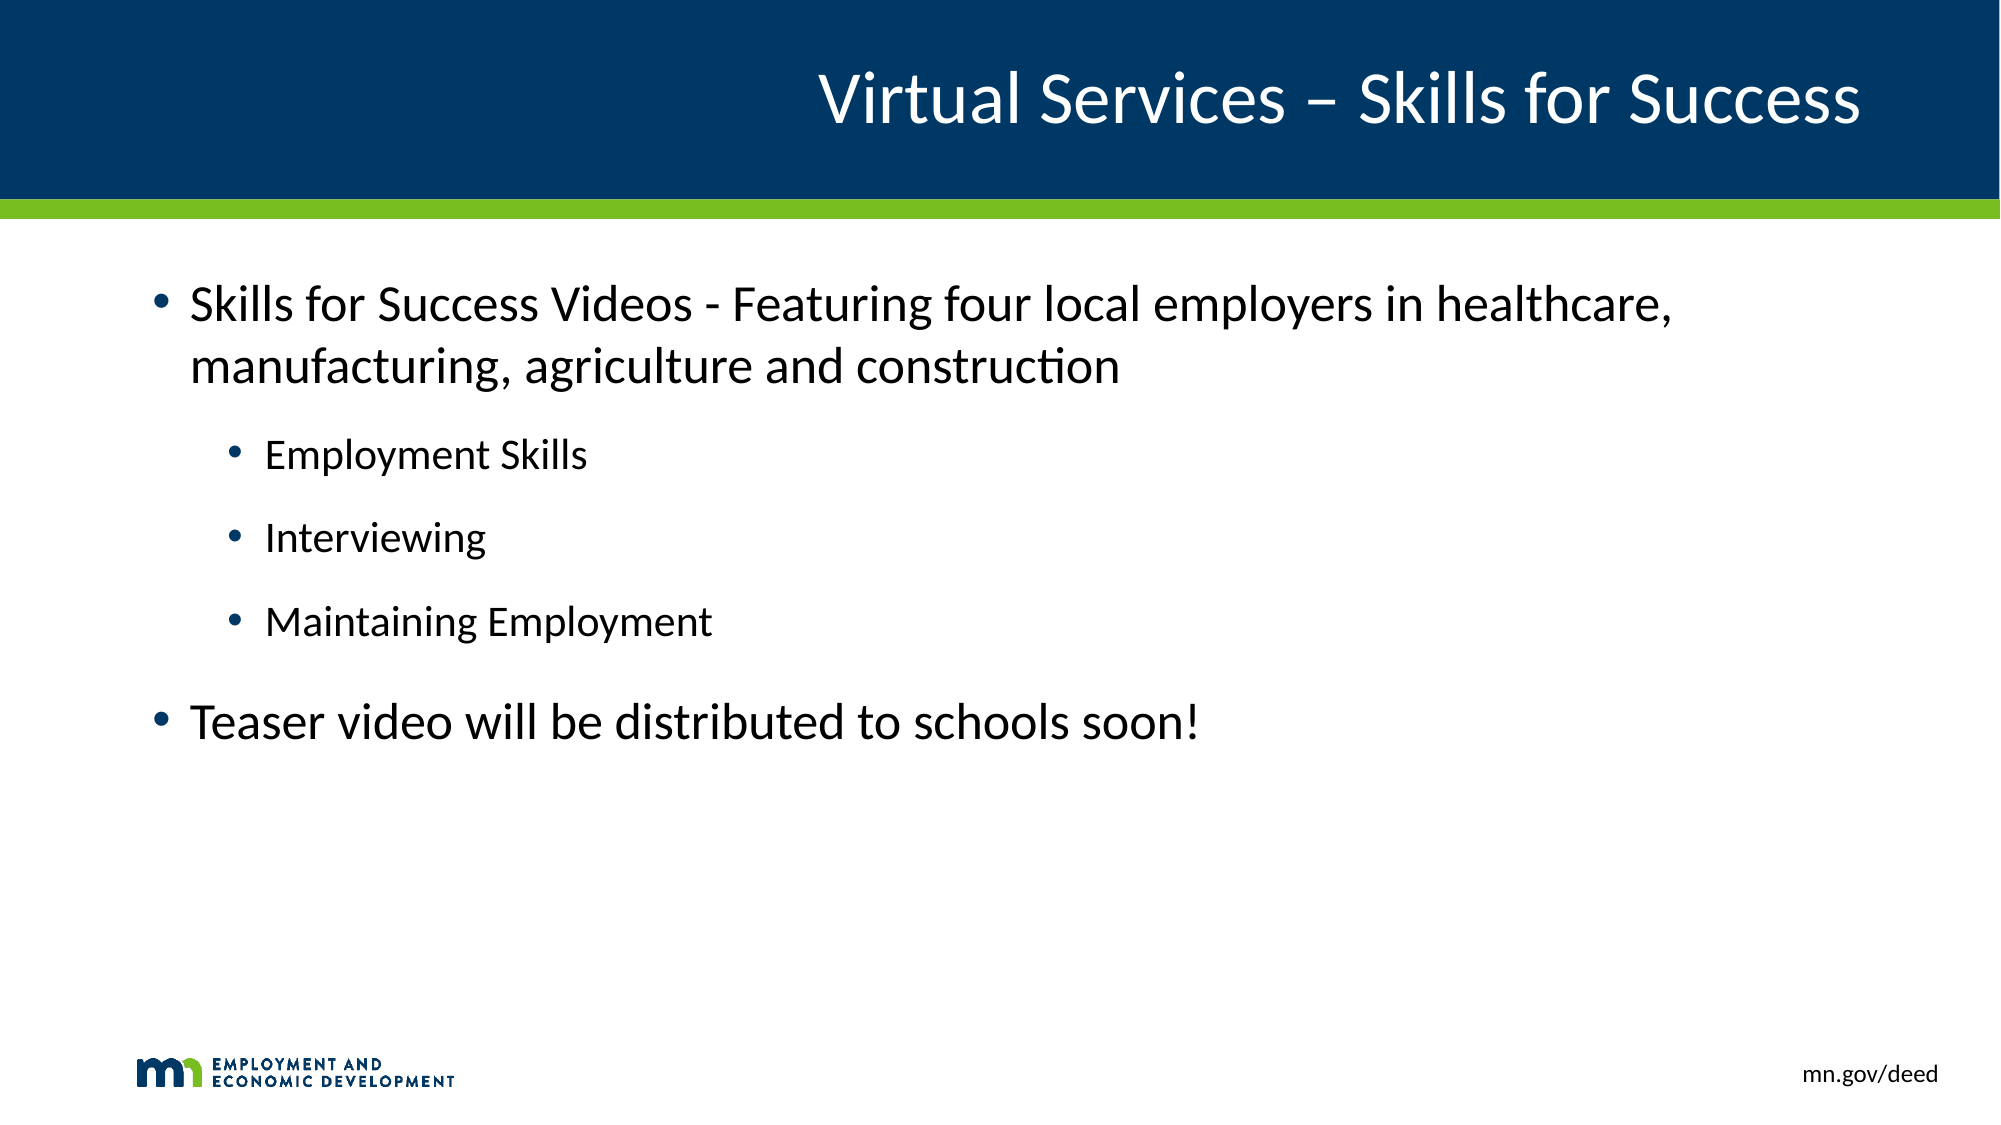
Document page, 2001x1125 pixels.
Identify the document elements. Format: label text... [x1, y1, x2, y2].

footer mn.gov/deed [1037, 1042, 1955, 1103]
list Skills for Success Videos - Featuring four local employers in healthcare, manufacturing, agriculture and construction Employment Skills Interviewing Maintaining Employment Teaser video will be distributed to schools soon! [137, 261, 1863, 1014]
picture [137, 1058, 454, 1087]
title Virtual Services – Skills for Success [137, 0, 1863, 200]
